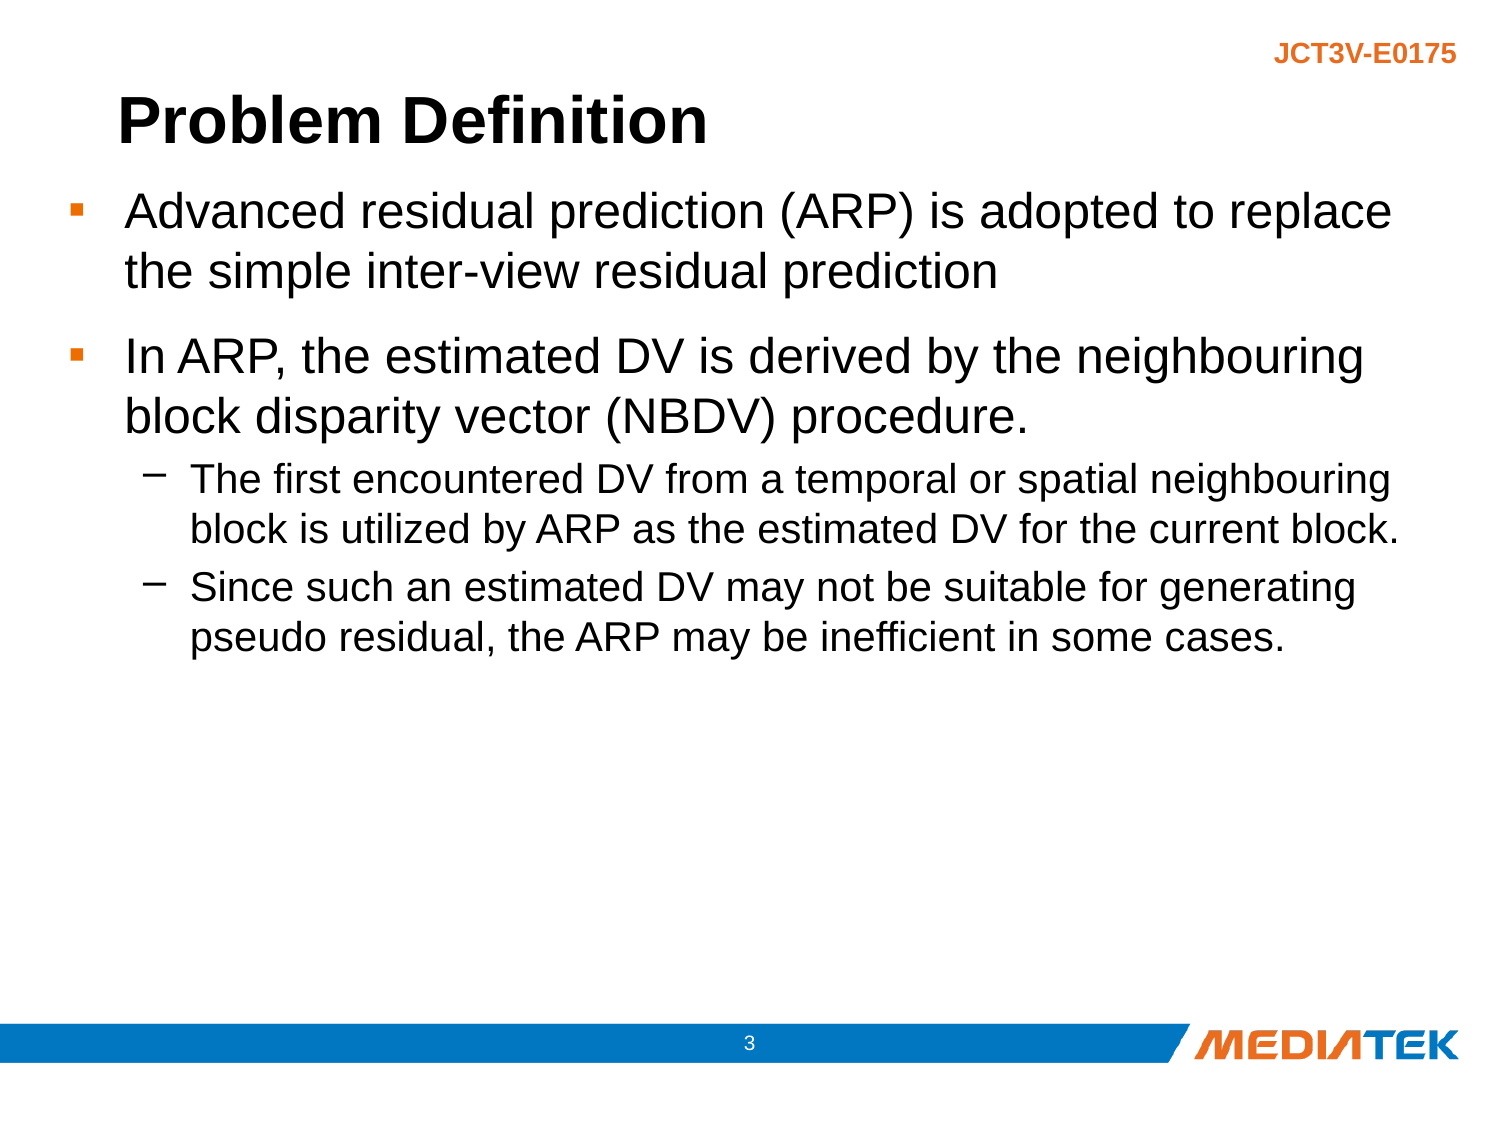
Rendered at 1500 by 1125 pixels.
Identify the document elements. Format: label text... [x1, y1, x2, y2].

picture [0, 1023, 711, 1063]
list Advanced residual prediction (ARP) is adopted to replace the simple inter-view residual prediction In ARP, the estimated DV is derived by the neighbouring block disparity vector (NBDV) procedure. The first encountered DV from a temporal or spatial neighbouring block is utilized by ARP as the estimated DV for the current block. Since such an estimated DV may not be suitable for generating pseudo residual, the ARP may be inefficient in some cases. [52, 170, 1459, 985]
picture [789, 1023, 1459, 1063]
slide_number 2 [711, 1022, 789, 1090]
title Problem Definition [101, 62, 1425, 170]
